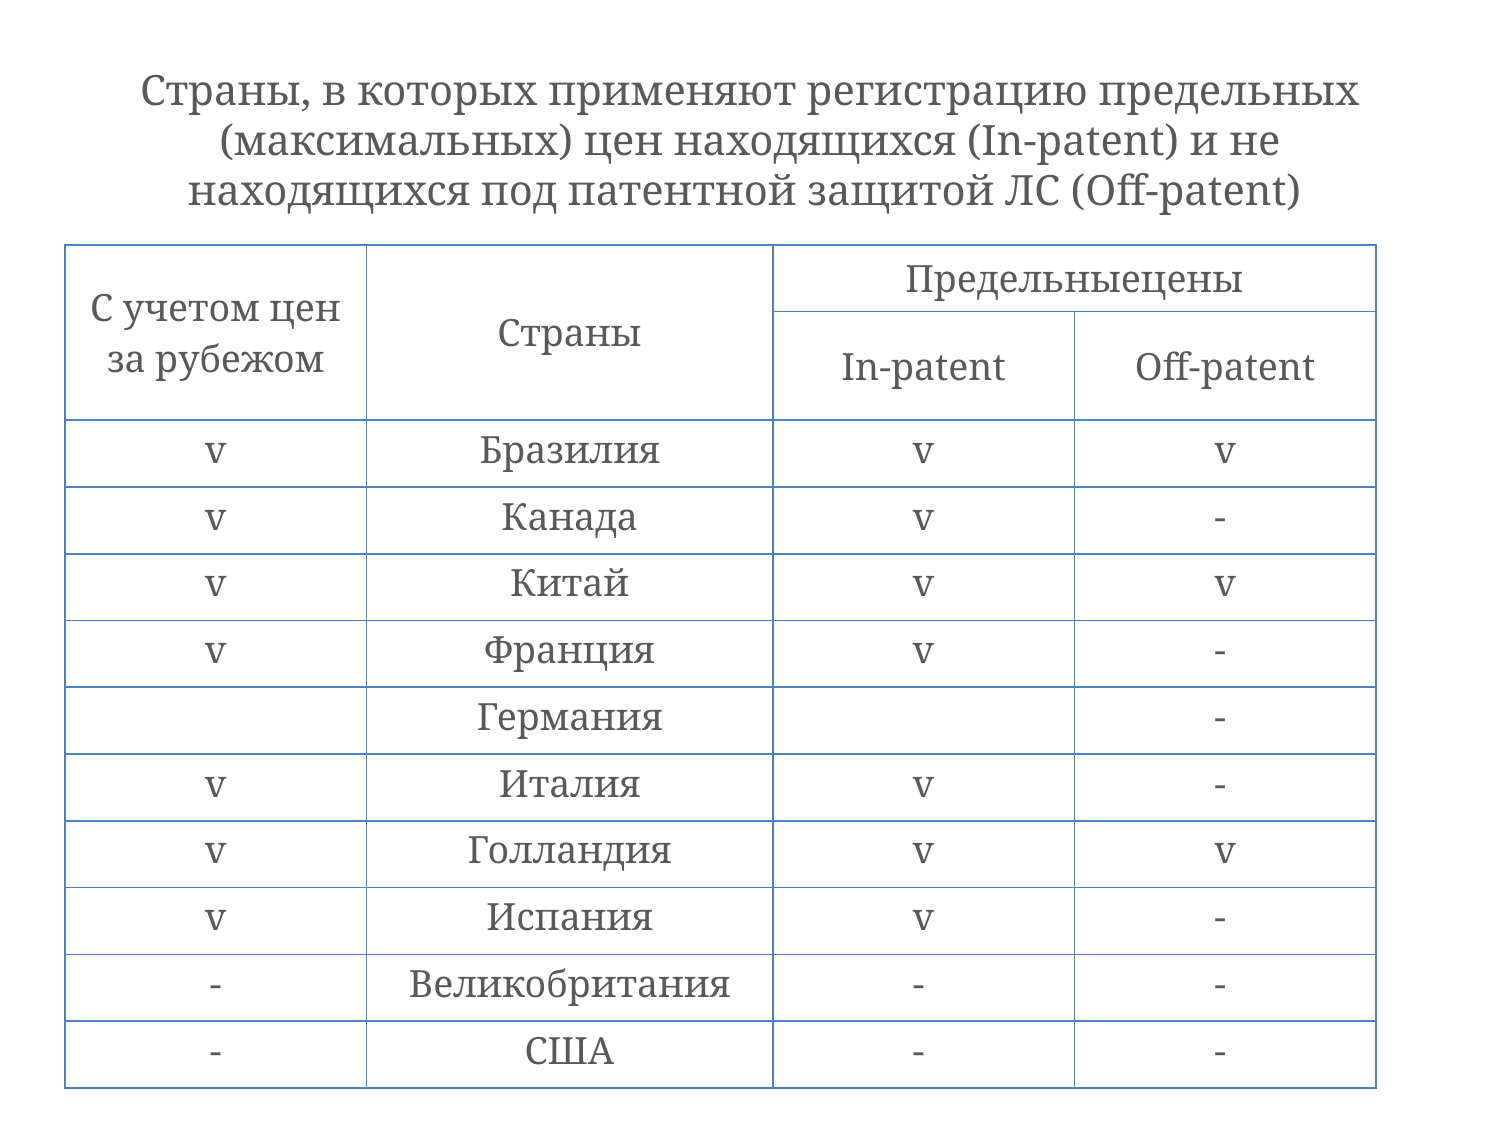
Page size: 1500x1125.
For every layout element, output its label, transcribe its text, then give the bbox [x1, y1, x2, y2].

table_cell Великобритания [367, 955, 772, 1020]
table_header Страны [367, 246, 772, 419]
table_cell Off-patent [1075, 312, 1375, 419]
table_cell США [367, 1022, 772, 1087]
table_cell v [66, 421, 366, 486]
table_cell v [1075, 421, 1375, 486]
table_cell v [774, 421, 1074, 486]
table_cell - [774, 1022, 1074, 1087]
table_cell v [774, 822, 1074, 887]
table_cell - [1075, 488, 1375, 553]
table_cell - [1075, 955, 1375, 1020]
table_cell Испания [367, 888, 772, 954]
table_cell v [66, 555, 366, 620]
table_cell Китай [367, 555, 772, 620]
table_cell v [1075, 555, 1375, 620]
table_cell v [66, 488, 366, 553]
table_cell v [1075, 822, 1375, 887]
table_cell - [1075, 621, 1375, 686]
table_cell - [1075, 688, 1375, 753]
table_cell - [66, 1022, 366, 1087]
table_header Предельныецены [774, 246, 1375, 311]
table_cell [66, 688, 366, 753]
table_cell - [66, 955, 366, 1020]
table_cell Франция [367, 621, 772, 686]
table_cell v [774, 621, 1074, 686]
table_cell - [1075, 1022, 1375, 1087]
table_cell Голландия [367, 822, 772, 887]
table_cell [774, 688, 1074, 753]
table_cell - [1075, 888, 1375, 954]
table_cell v [774, 555, 1074, 620]
table_cell v [774, 888, 1074, 954]
title Страны, в которых применяют регистрацию предельных (максимальных) цен находящихся (In-patent) и не находящихся под патентной защитой ЛС (Off-patent) [75, 45, 1425, 233]
table_cell v [774, 755, 1074, 820]
table_cell - [774, 955, 1074, 1020]
table_cell Бразилия [367, 421, 772, 486]
table_cell v [774, 488, 1074, 553]
table_cell Канада [367, 488, 772, 553]
table_cell v [66, 621, 366, 686]
table_header С учетом цен за рубежом [66, 246, 366, 419]
table_cell In-patent [774, 312, 1074, 419]
table_cell v [66, 822, 366, 887]
table_cell v [66, 755, 366, 820]
table_cell v [66, 888, 366, 954]
table_cell Германия [367, 688, 772, 753]
table_cell - [1075, 755, 1375, 820]
table_cell Италия [367, 755, 772, 820]
